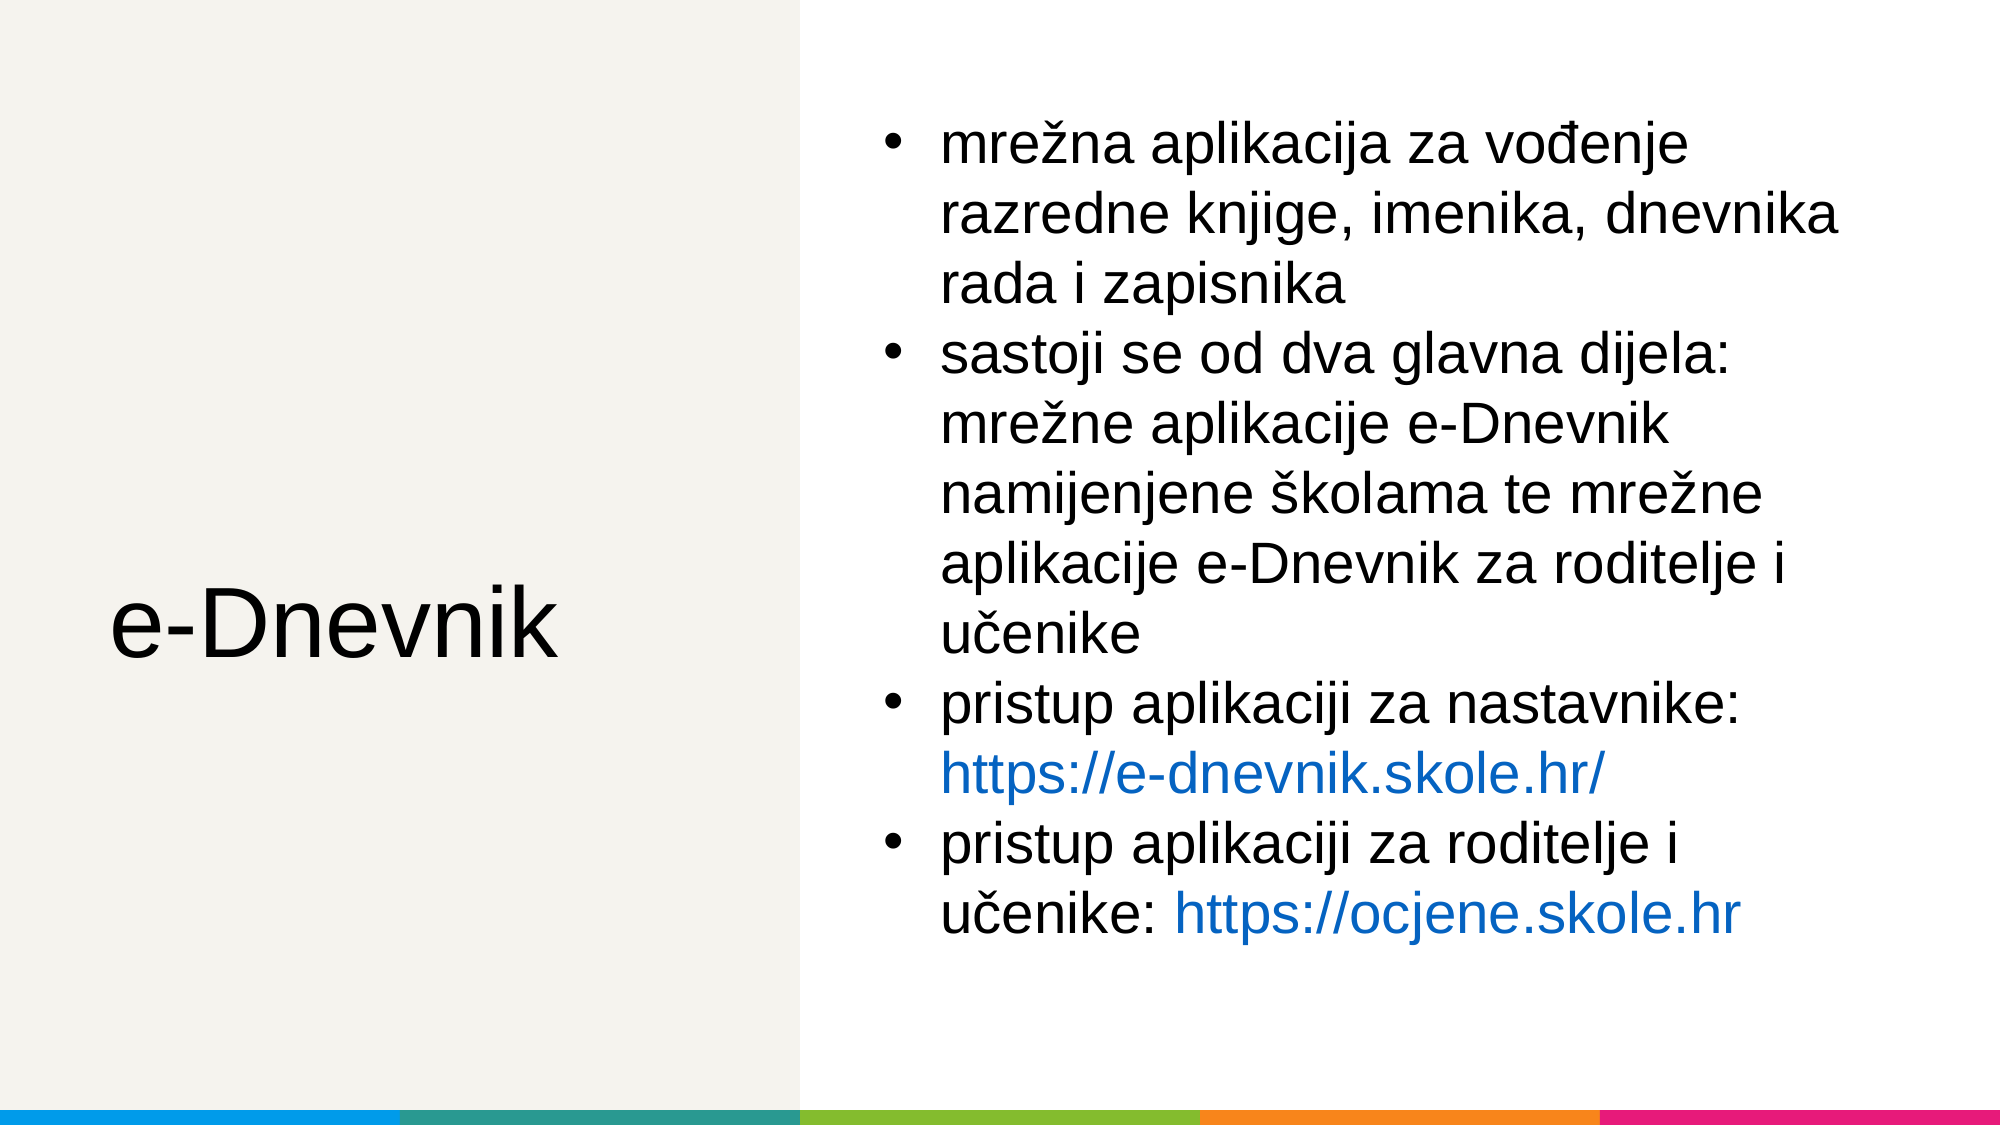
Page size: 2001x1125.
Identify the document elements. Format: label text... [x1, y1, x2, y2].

title e-Dnevnik [94, 423, 740, 687]
text_box mrežna aplikacija za vođenje razredne knjige, imenika, dnevnika rada i zapisnika sastoji se od dva glavna dijela: mrežne aplikacije e-Dnevnik namijenjene školama te mrežne aplikacije e-Dnevnik za roditelje i učenike pristup aplikaciji za nastavnike: https://e-dnevnik.skole.hr/ pristup aplikaciji za roditelje i učenike: https://ocjene.skole.hr [869, 98, 1870, 953]
